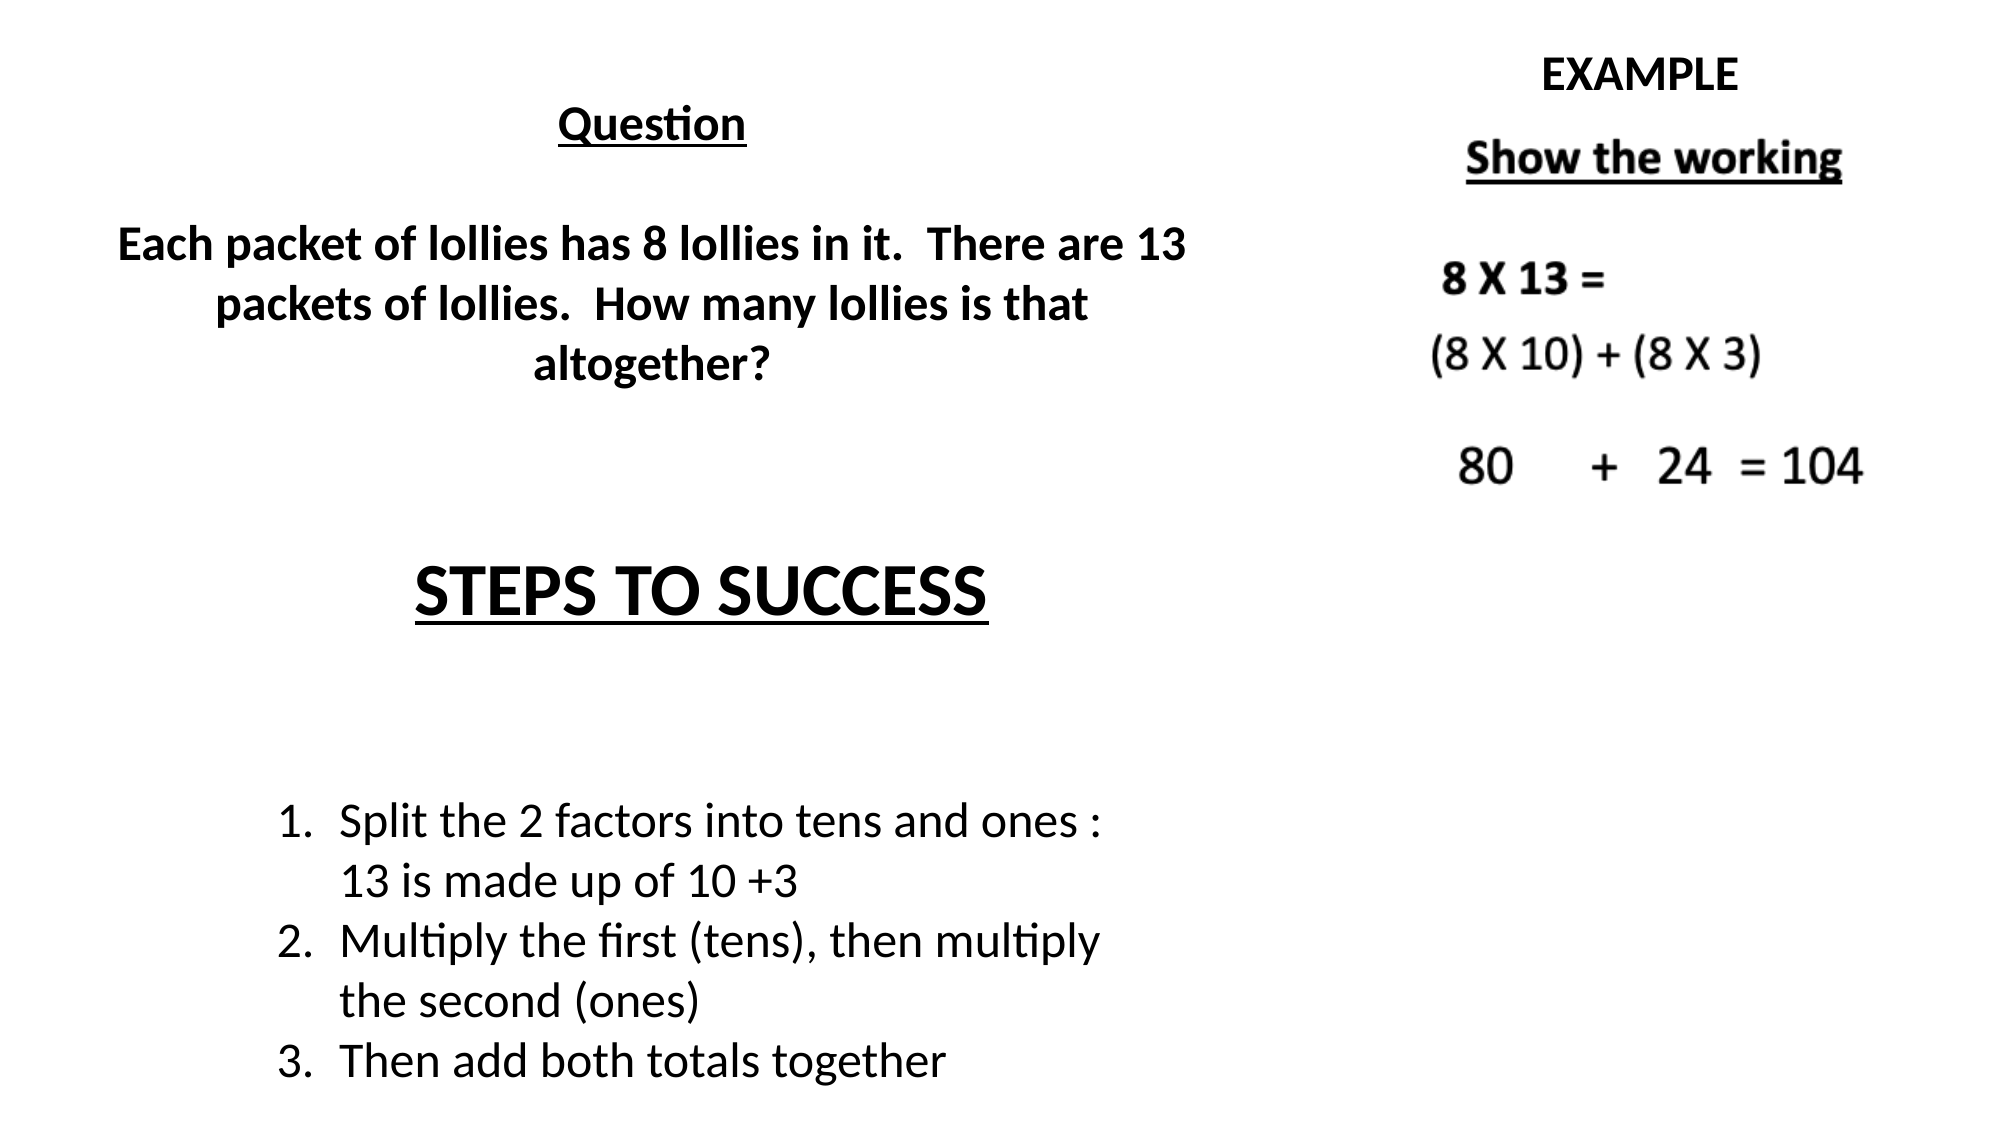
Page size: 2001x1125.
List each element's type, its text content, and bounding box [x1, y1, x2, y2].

text_box Split the 2 factors into tens and ones : 13 is made up of 10 +3 Multiply the first (tens), then multiply the second (ones) Then add both totals together [249, 772, 1128, 880]
text_box EXAMPLE [1451, 24, 1830, 109]
text_box Question Each packet of lollies has 8 lollies in it. There are 13 packets of lollies. How many lollies is that altogether? [86, 75, 1218, 455]
text_box STEPS TO SUCCESS [244, 525, 1160, 739]
picture [1400, 111, 1903, 534]
